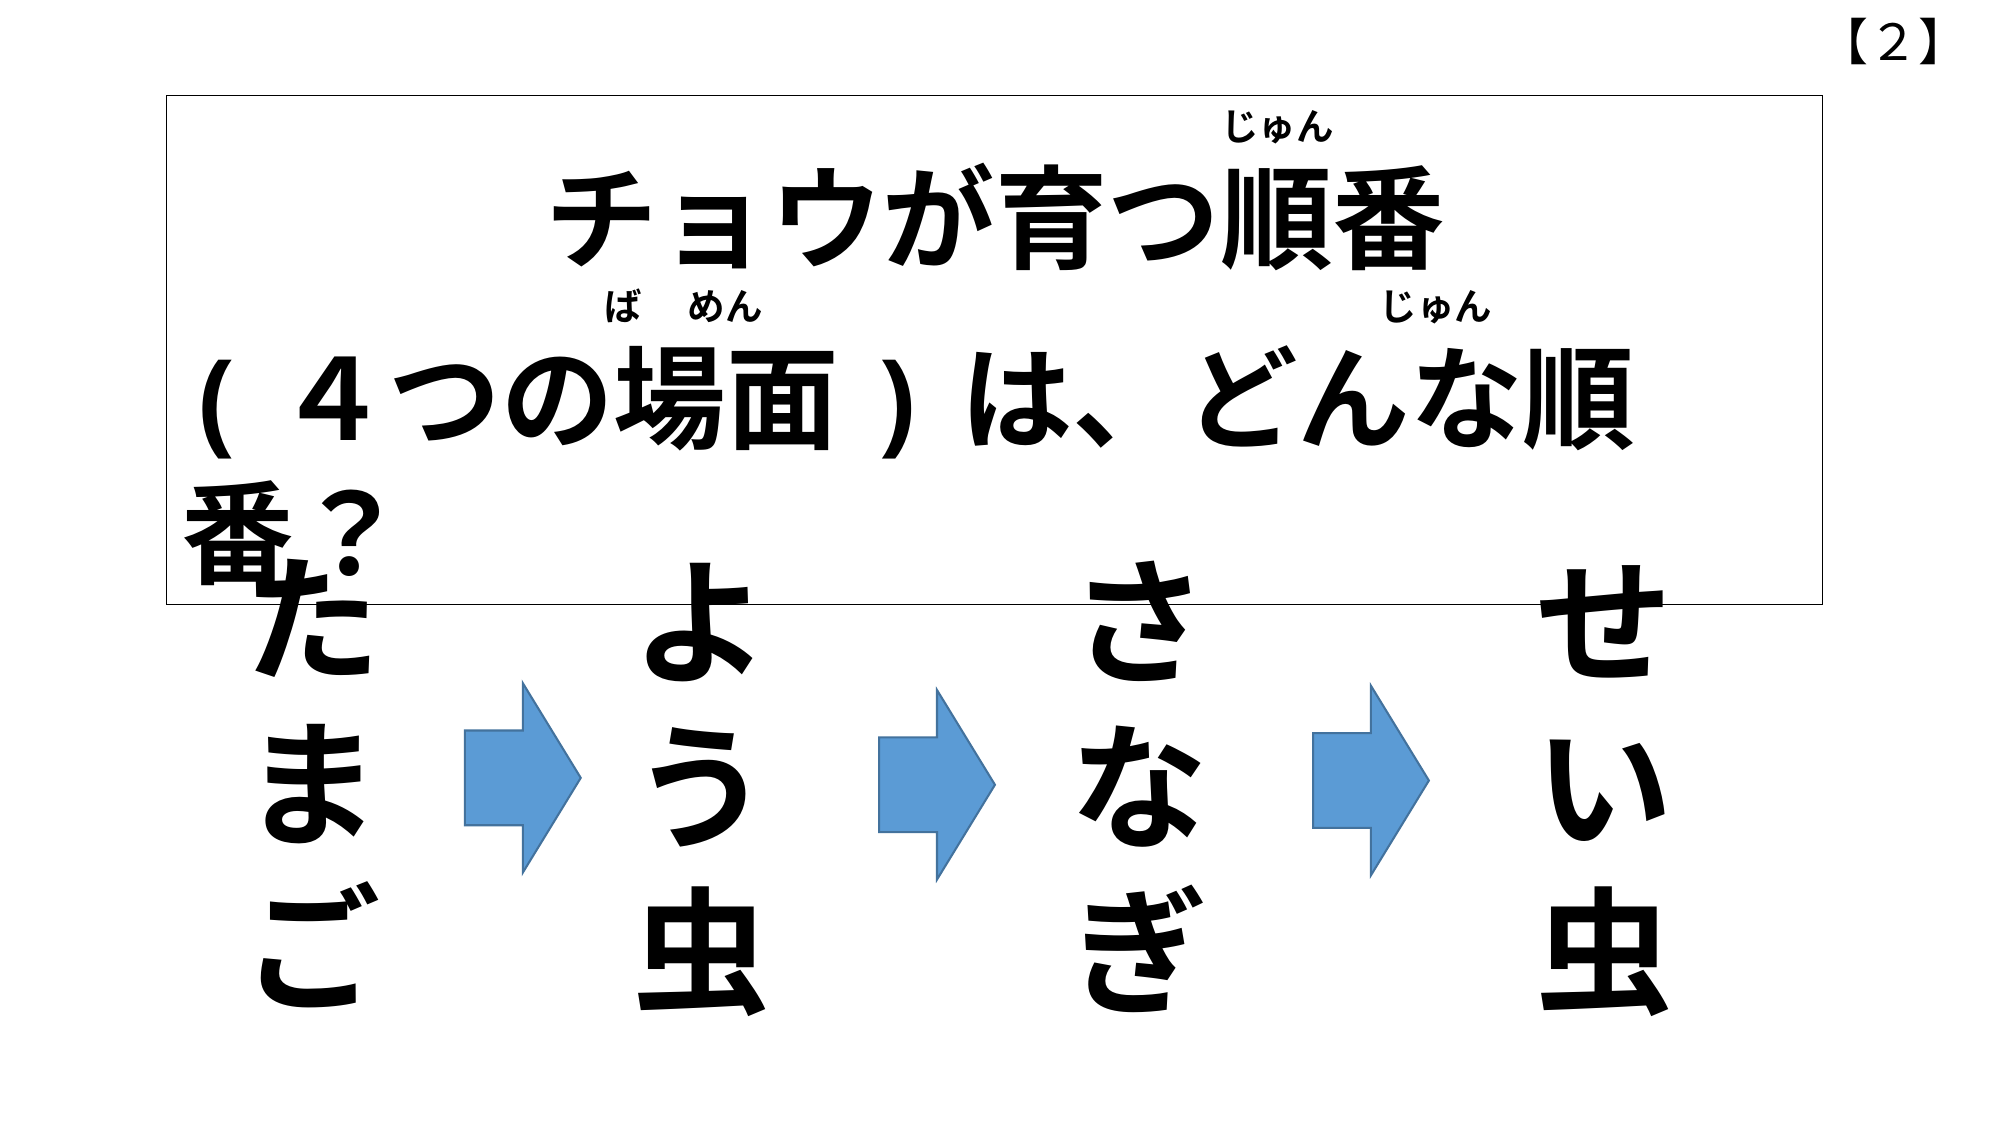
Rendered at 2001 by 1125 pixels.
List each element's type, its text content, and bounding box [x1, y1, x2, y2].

text_box さなぎ [1055, 528, 1222, 1038]
text_box [1312, 682, 1431, 879]
text_box [878, 686, 997, 884]
text_box せい虫 [1520, 528, 1687, 1038]
text_box た ま ご [228, 525, 395, 1036]
text_box [463, 679, 582, 877]
text_box 【２】 [1804, 2, 1999, 78]
text_box よう虫 [617, 528, 784, 1038]
text_box じゅん チョウが育つ順番 ば めん じゅん (４つの場面)は、どんな順番？ [166, 95, 1823, 605]
